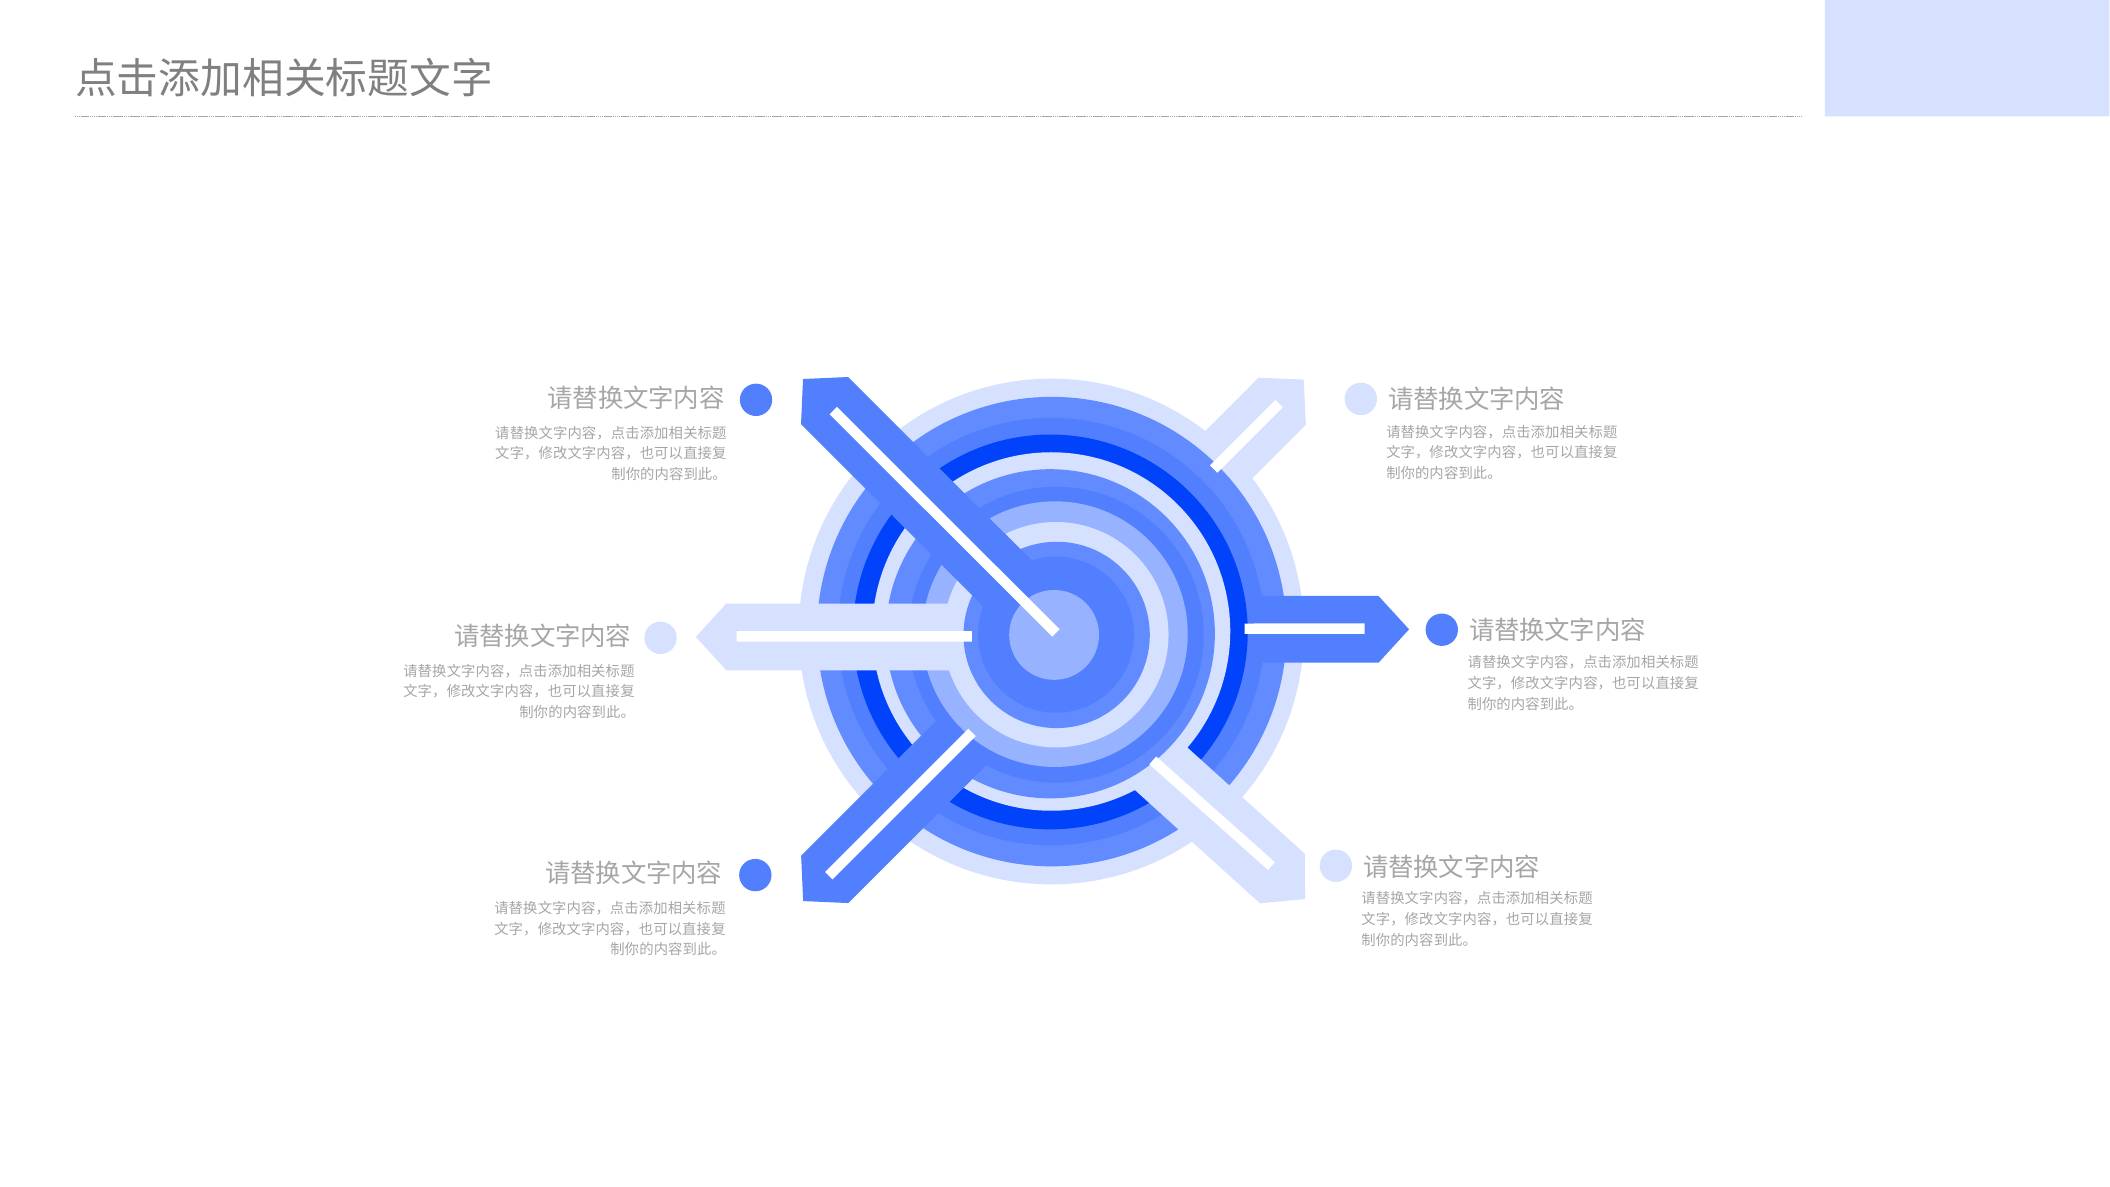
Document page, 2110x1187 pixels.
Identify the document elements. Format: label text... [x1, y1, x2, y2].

text_box 请替换文字内容，点击添加相关标题文字，修改文字内容，也可以直接复制你的内容到此。 [1410, 419, 1622, 492]
text_box 请替换文字内容 [1466, 607, 1662, 646]
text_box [1135, 452, 1306, 904]
text_box 请替换文字内容 [1385, 376, 1581, 416]
text_box 请替换文字内容 [1360, 843, 1556, 882]
text_box 请替换文字内容，点击添加相关标题文字，修改文字内容，也可以直接复制你的内容到此。 [392, 658, 636, 721]
text_box [644, 621, 677, 654]
text_box [739, 383, 773, 417]
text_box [800, 376, 1135, 713]
text_box 请替换文字内容 [524, 377, 728, 412]
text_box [801, 486, 1204, 904]
text_box 请替换文字内容，点击添加相关标题文字，修改文字内容，也可以直接复制你的内容到此。 [1361, 886, 1597, 959]
text_box [1425, 613, 1458, 646]
text_box [1319, 849, 1353, 882]
text_box 请替换文字内容，点击添加相关标题文字，修改文字内容，也可以直接复制你的内容到此。 [483, 895, 727, 959]
text_box 请替换文字内容 [523, 852, 726, 887]
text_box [1135, 377, 1306, 417]
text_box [695, 521, 1169, 748]
text_box [1344, 382, 1378, 416]
text_box 请替换文字内容，点击添加相关标题文字，修改文字内容，也可以直接复制你的内容到此。 [483, 420, 728, 483]
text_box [1135, 417, 1410, 846]
text_box 请替换文字内容，点击添加相关标题文字，修改文字内容，也可以直接复制你的内容到此。 [1467, 650, 1703, 722]
text_box [739, 858, 772, 892]
text_box 请替换文字内容 [432, 615, 635, 649]
text_box 点击添加相关标题文字 [59, 44, 563, 107]
